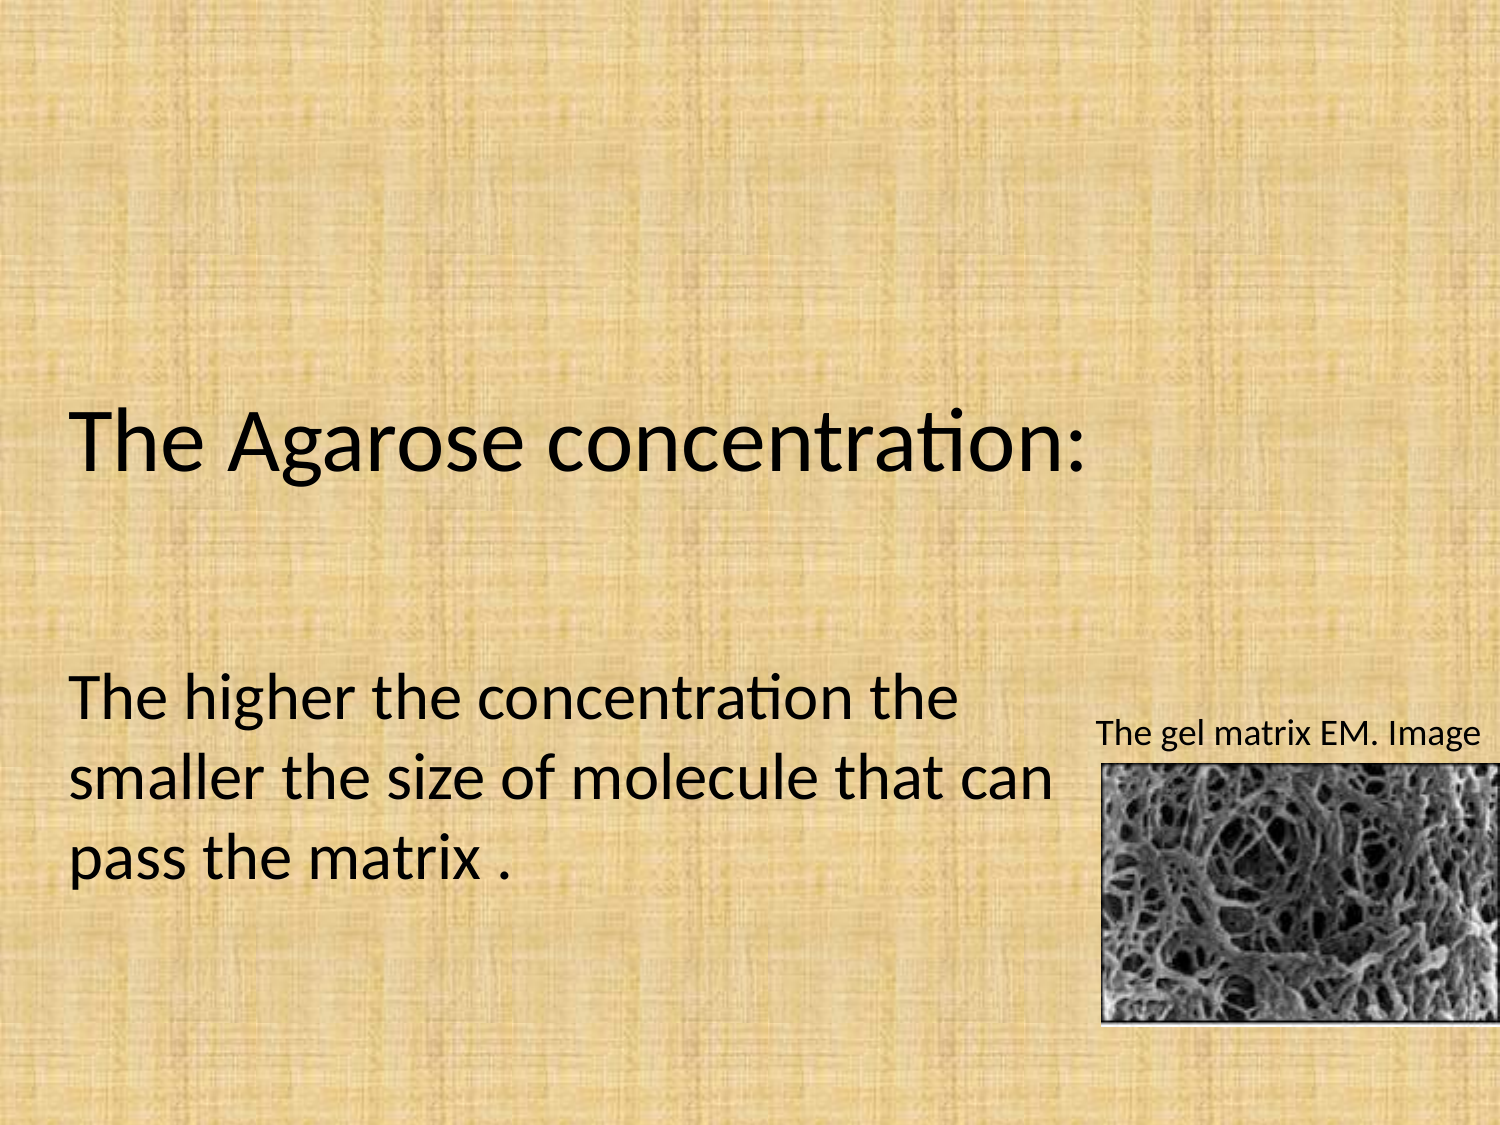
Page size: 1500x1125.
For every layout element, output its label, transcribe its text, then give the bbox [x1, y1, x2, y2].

picture [0, 0, 1500, 1125]
text_box The gel matrix EM. Image [1080, 701, 1500, 761]
subtitle The higher the concentration the smaller the size of molecule that can pass the matrix . [53, 645, 1104, 933]
title The Agarose concentration: [53, 314, 1329, 556]
